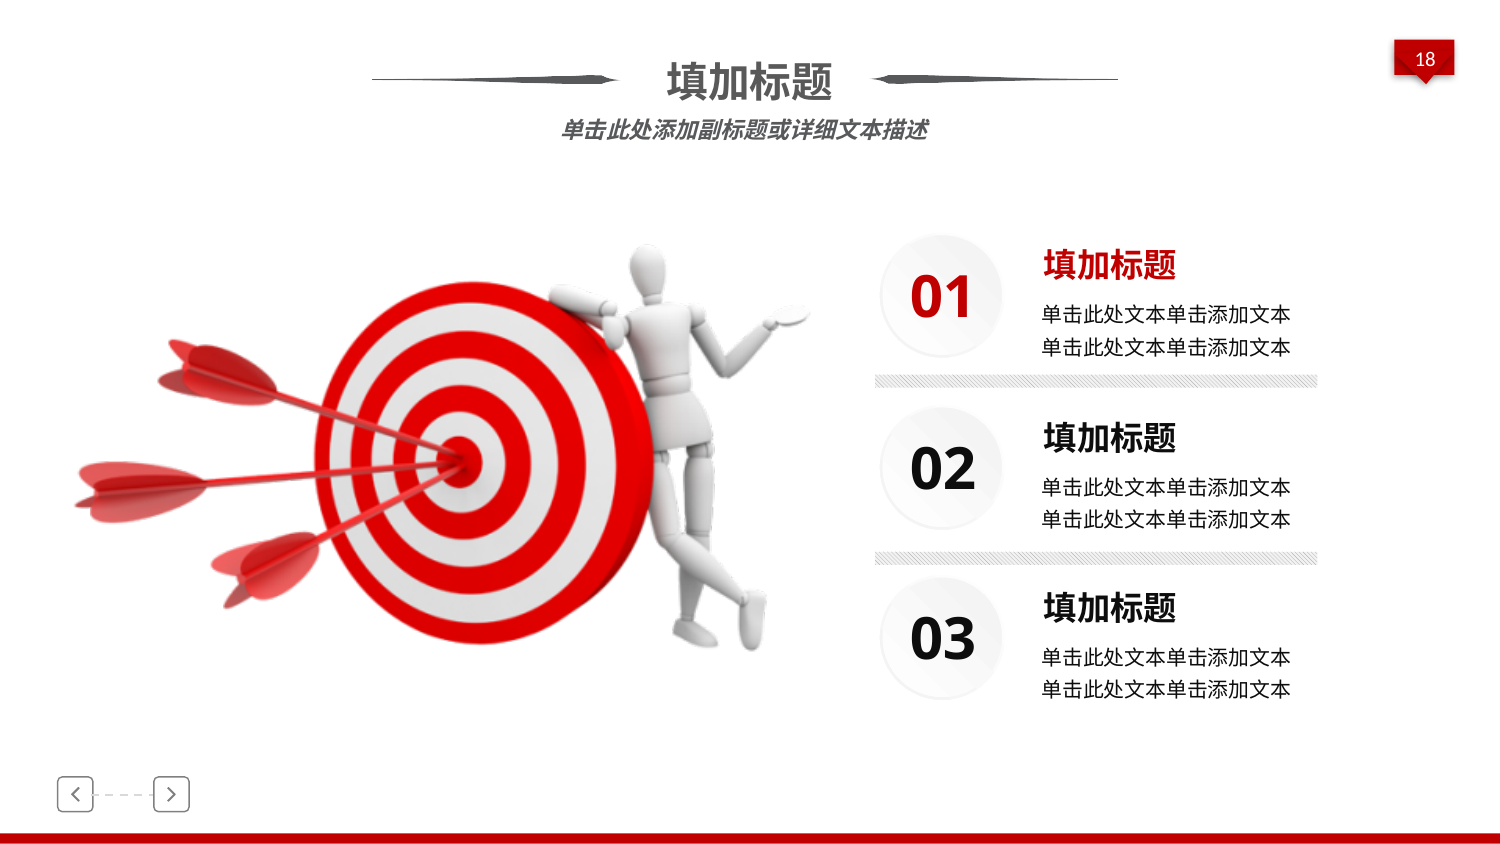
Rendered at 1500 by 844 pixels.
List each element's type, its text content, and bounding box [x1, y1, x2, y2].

text_box 填加标题 [1043, 579, 1294, 627]
text_box 单击此处添加副标题或详细文本描述 [545, 108, 943, 151]
text_box 单击此处文本单击添加文本单击此处文本单击添加文本 [1039, 287, 1294, 360]
text_box 填加标题 [1043, 409, 1341, 457]
text_box [873, 550, 1319, 567]
picture [371, 74, 623, 84]
text_box 单击此处文本单击添加文本单击此处文本单击添加文本 [1039, 629, 1294, 702]
text_box 填加标题 [584, 55, 916, 106]
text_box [879, 574, 1005, 701]
picture [64, 232, 819, 668]
text_box 填加标题 [1043, 237, 1341, 285]
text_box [879, 232, 1005, 358]
text_box [873, 372, 1319, 390]
text_box 单击此处文本单击添加文本单击此处文本单击添加文本 [1039, 459, 1294, 532]
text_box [879, 404, 1005, 530]
picture [867, 74, 1119, 84]
